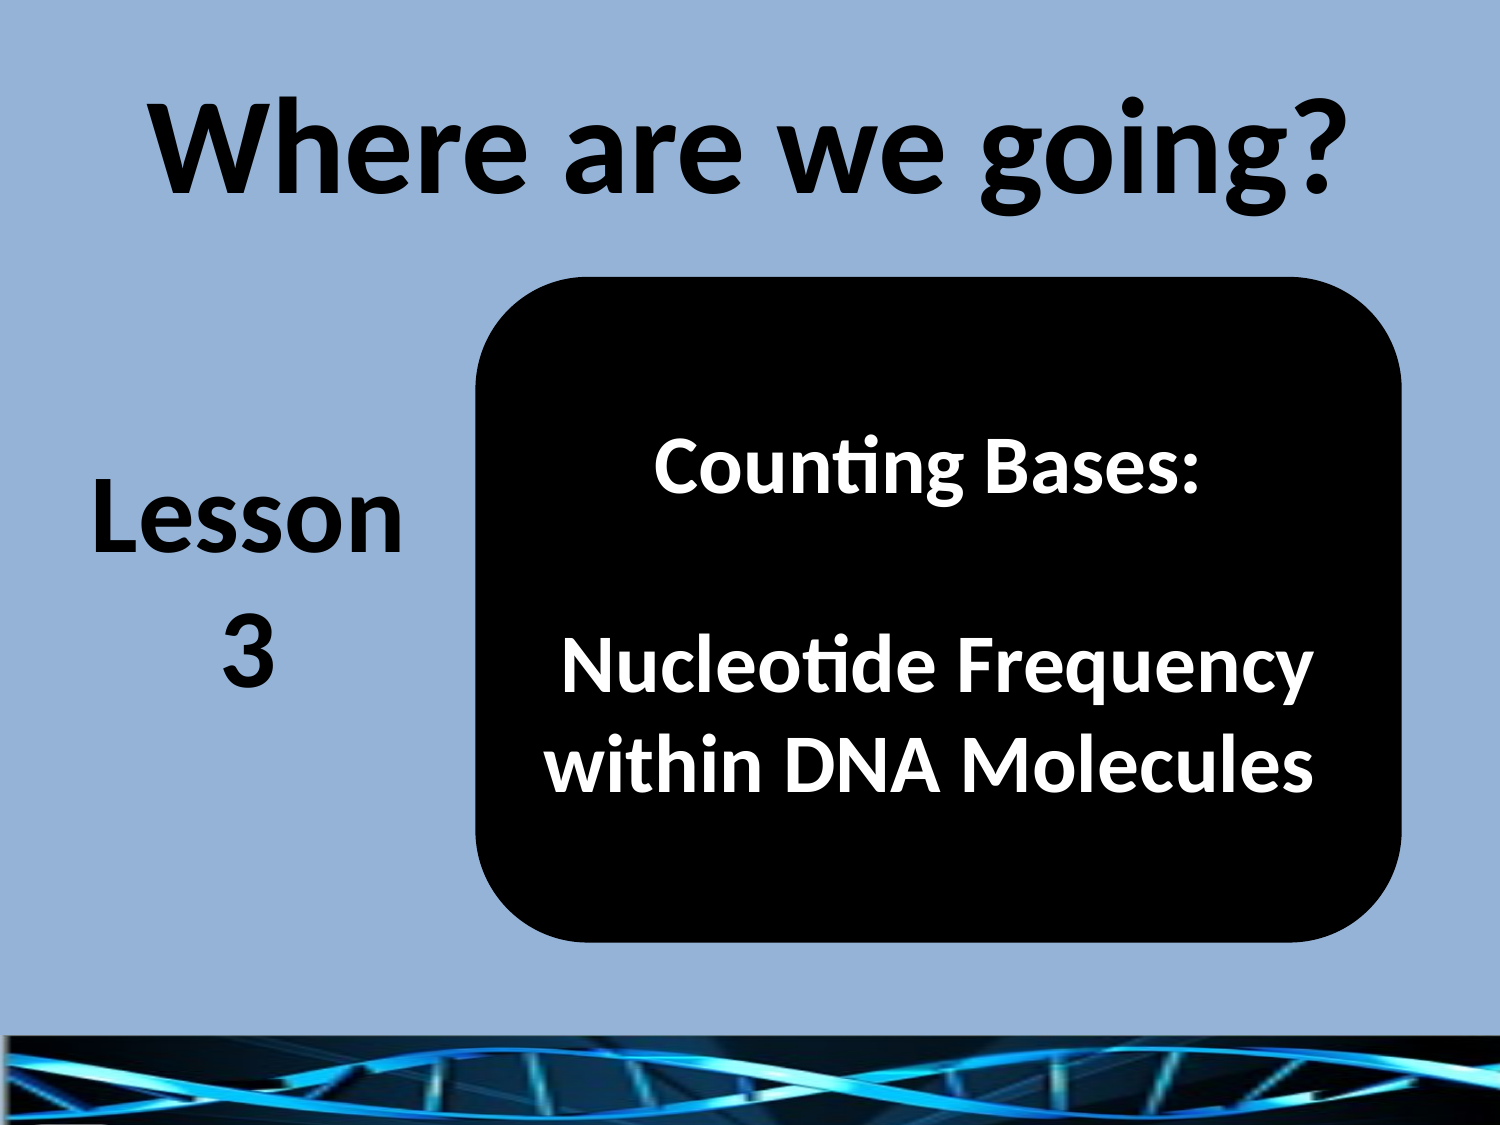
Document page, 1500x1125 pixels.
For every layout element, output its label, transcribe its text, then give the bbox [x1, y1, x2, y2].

text_box Counting Bases: Nucleotide Frequency within DNA Molecules [475, 276, 1402, 943]
picture [4, 323, 1500, 1125]
title Where are we going? [75, 45, 1425, 233]
text_box Lesson 3 [53, 432, 443, 718]
